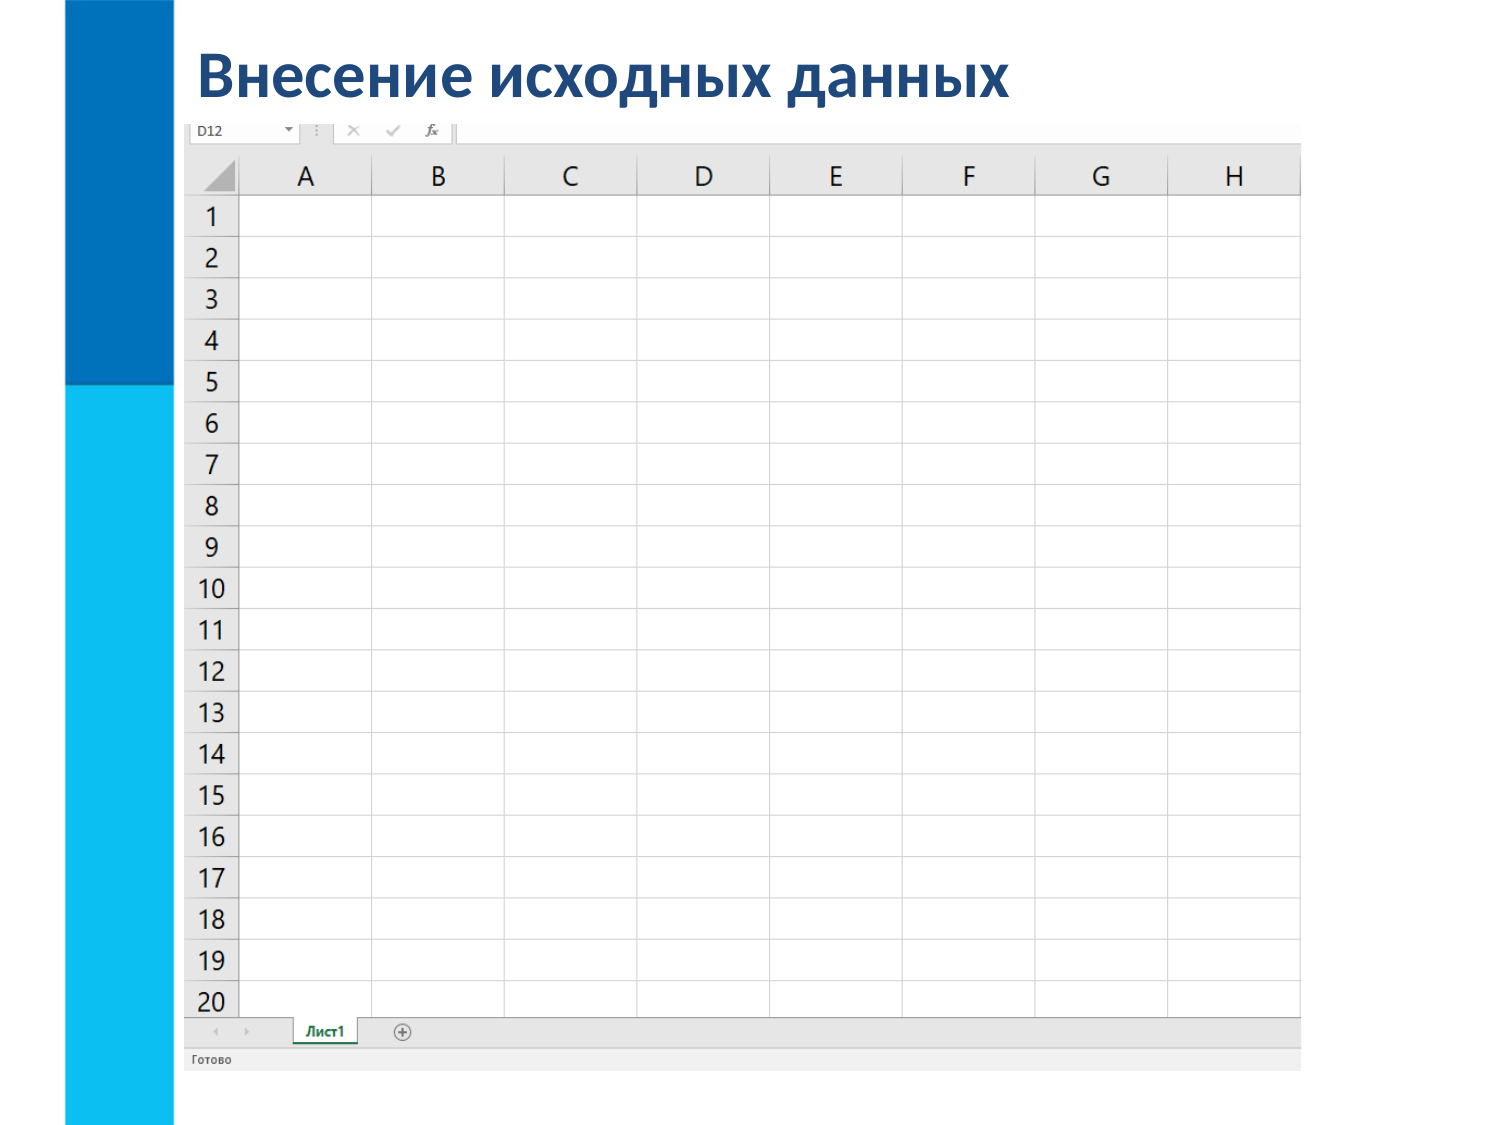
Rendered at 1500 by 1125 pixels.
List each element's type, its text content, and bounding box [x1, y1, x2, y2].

text_box Внесение исходных данных [183, 31, 1436, 126]
picture [0, 0, 1500, 1125]
